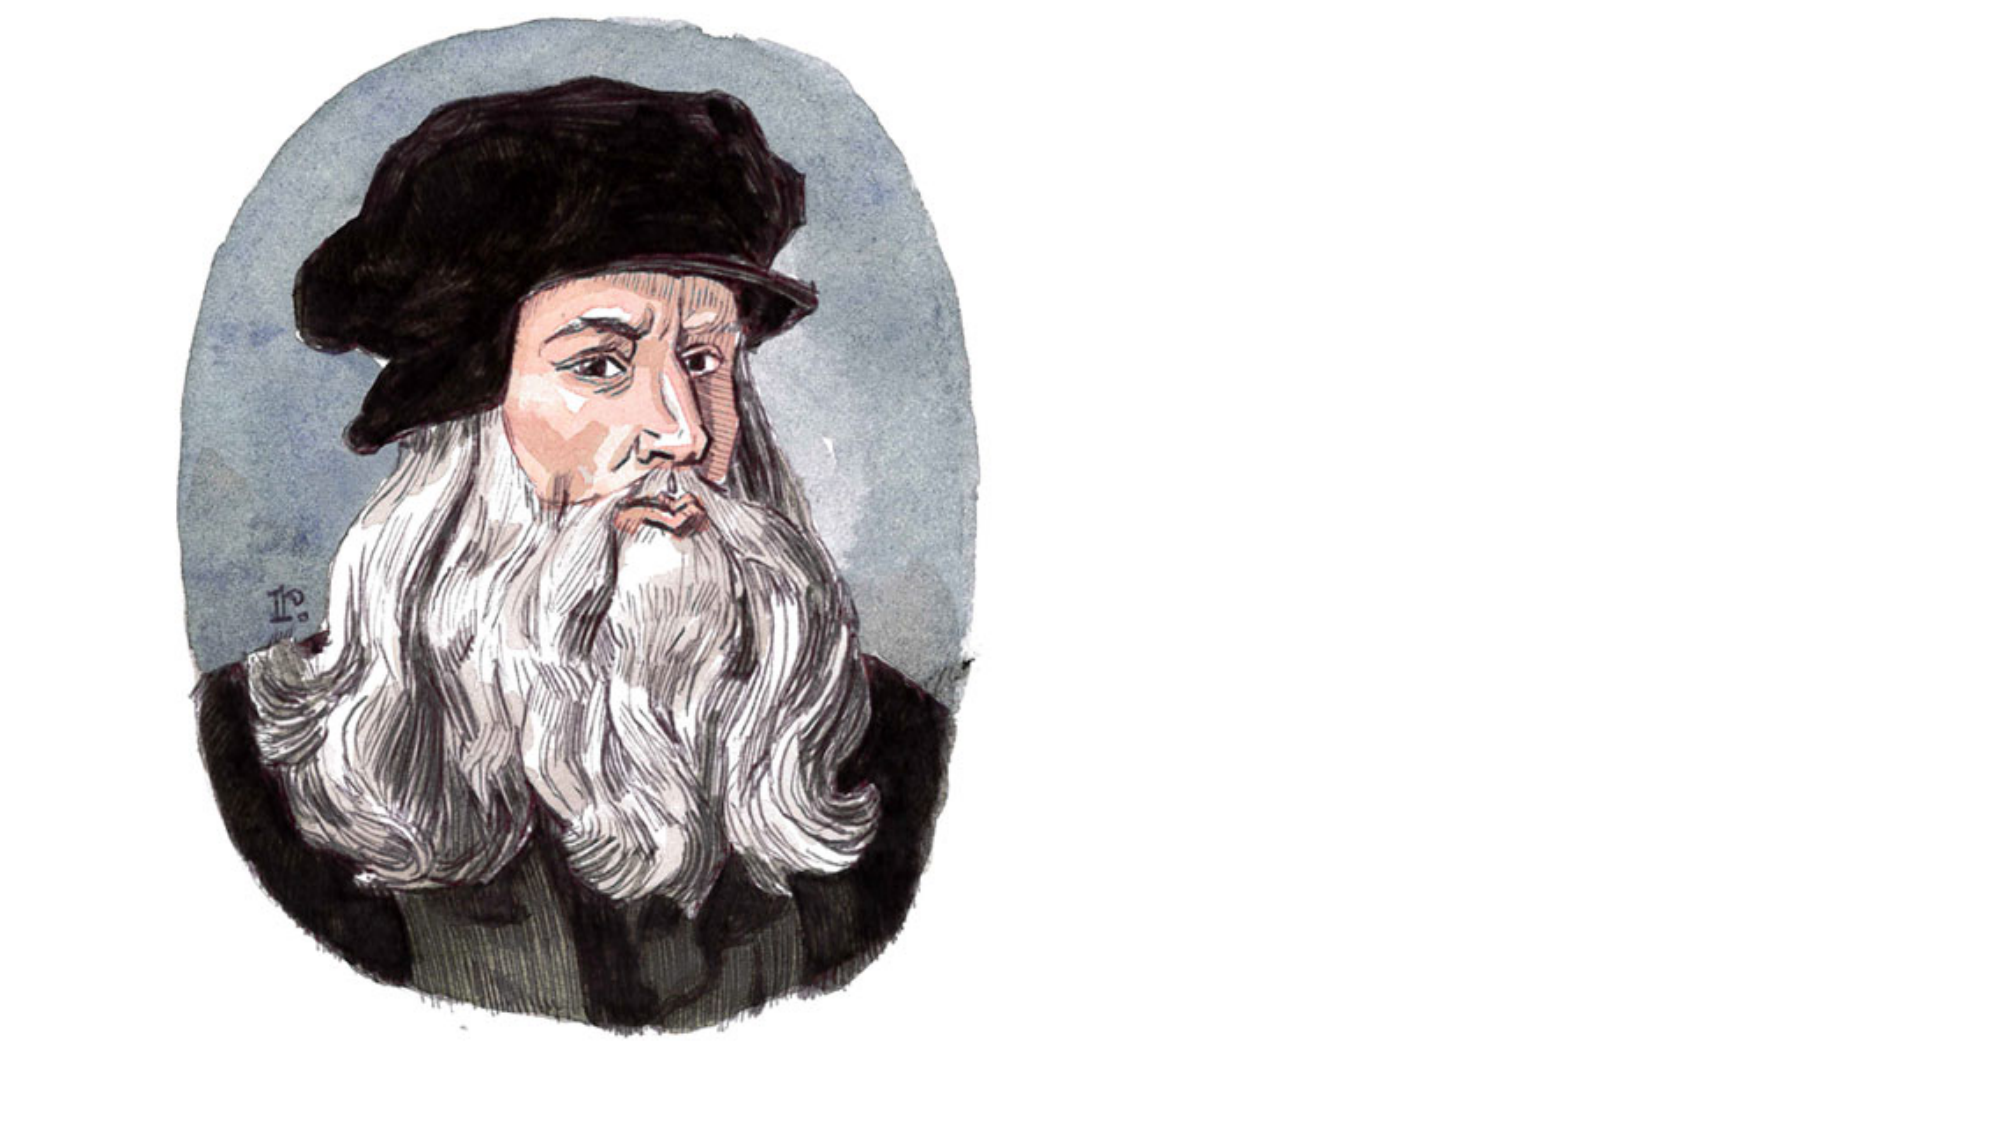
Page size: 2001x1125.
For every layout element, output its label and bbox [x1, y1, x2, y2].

list [161, 0, 1000, 1055]
